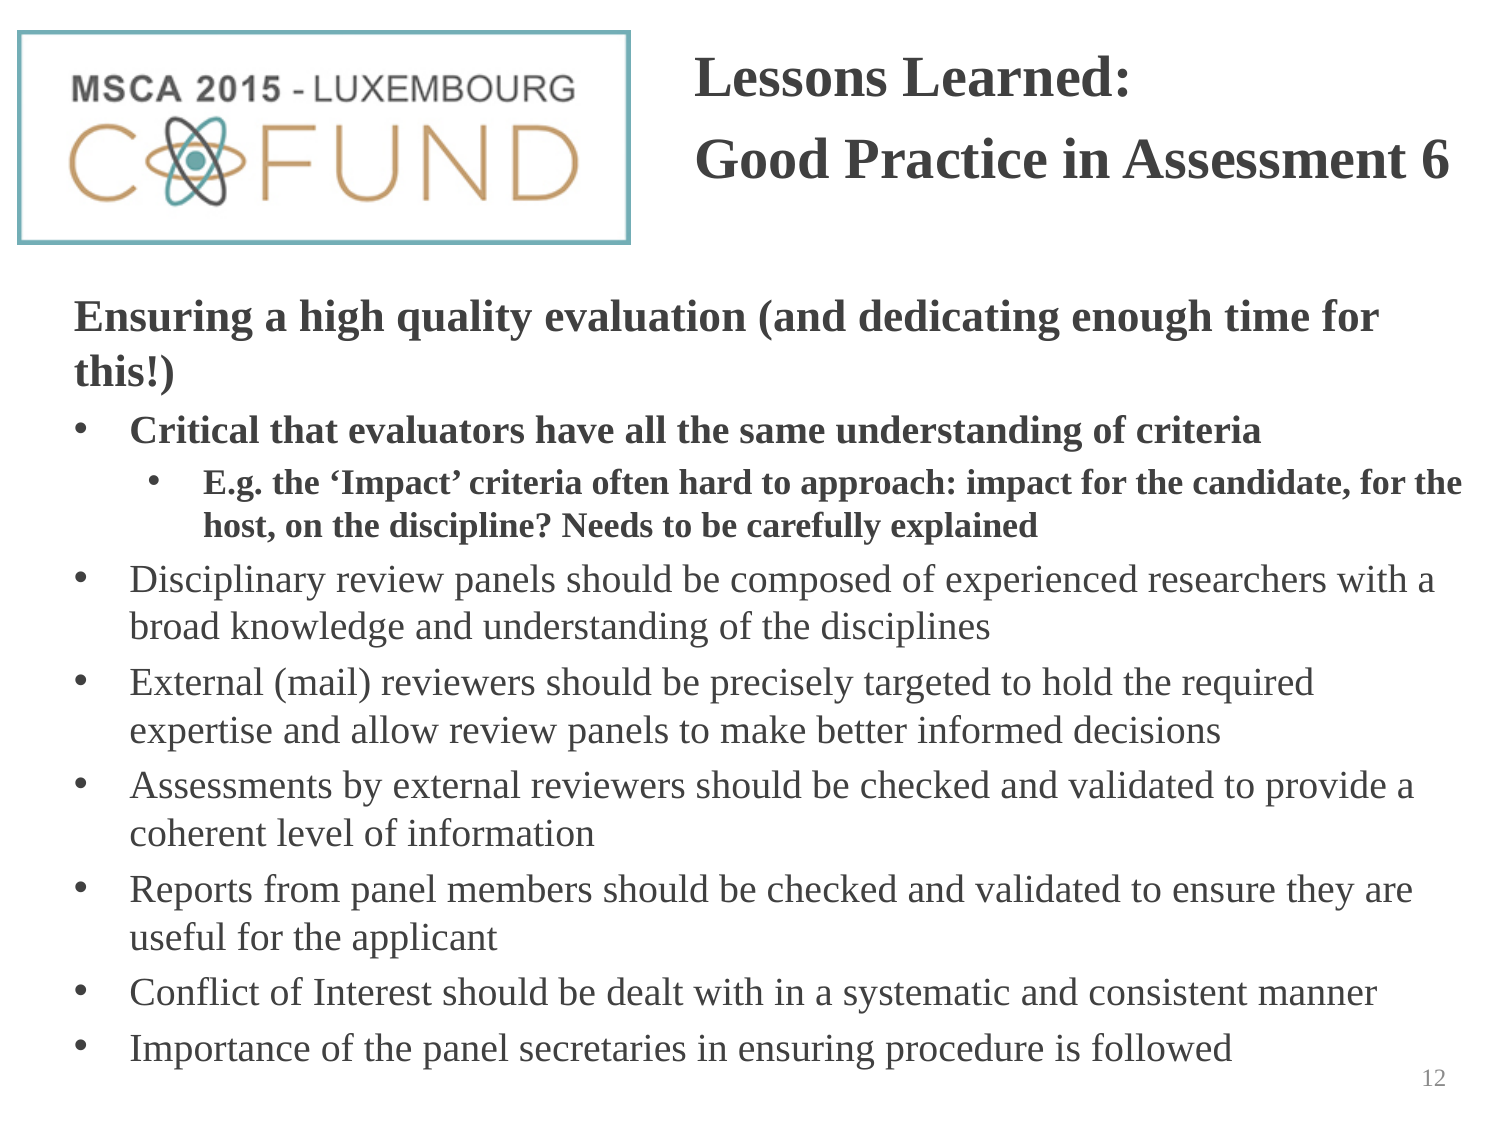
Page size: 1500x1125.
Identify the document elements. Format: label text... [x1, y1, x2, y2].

picture [17, 30, 631, 246]
subtitle Ensuring a high quality evaluation (and dedicating enough time for this!) Critical that evaluators have all the same understanding of criteria E.g. the ‘Impact’ criteria often hard to approach: impact for the candidate, for the host, on the discipline? Needs to be carefully explained Disciplinary review panels should be composed of experienced researchers with a broad knowledge and understanding of the disciplines External (mail) reviewers should be precisely targeted to hold the required expertise and allow review panels to make better informed decisions Assessments by external reviewers should be checked and validated to provide a coherent level of information Reports from panel members should be checked and validated to ensure they are useful for the applicant Conflict of Interest should be dealt with in a systematic and consistent manner Importance of the panel secretaries in ensuring procedure is followed [58, 278, 1483, 1083]
text_box Lessons Learned: Good Practice in Assessment 6 [679, 30, 1483, 245]
footer 12 [986, 1046, 1462, 1107]
